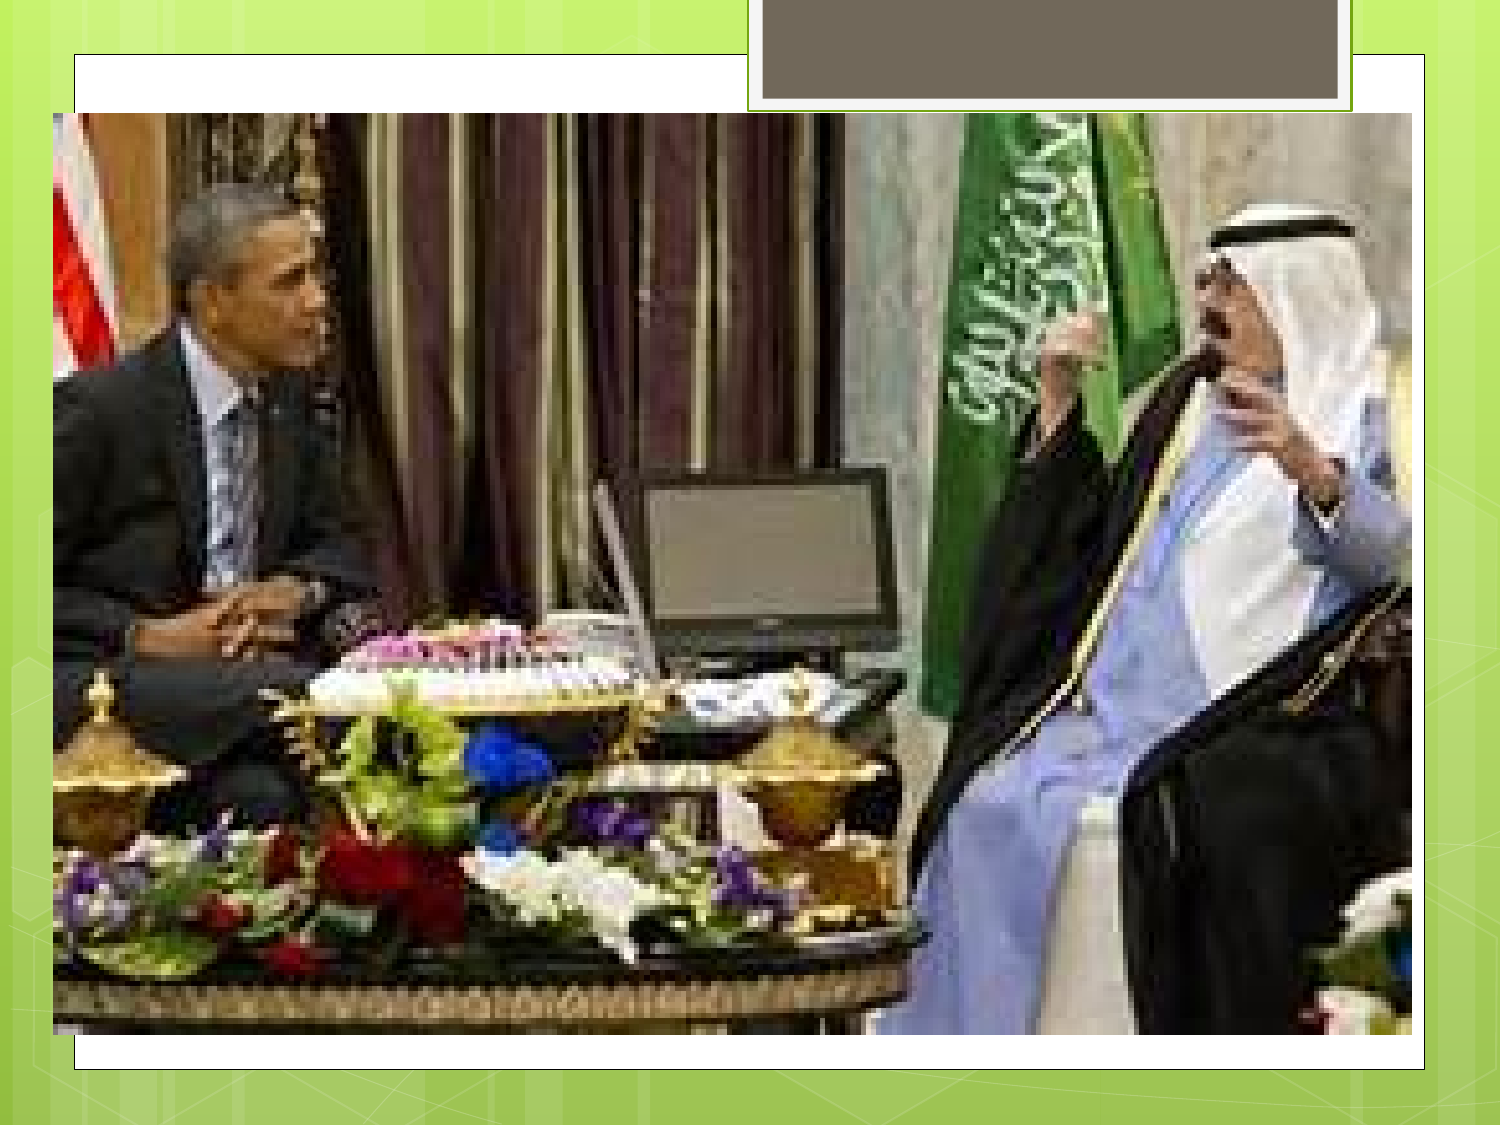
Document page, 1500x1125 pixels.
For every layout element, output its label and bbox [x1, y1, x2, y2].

picture [52, 113, 1412, 1036]
